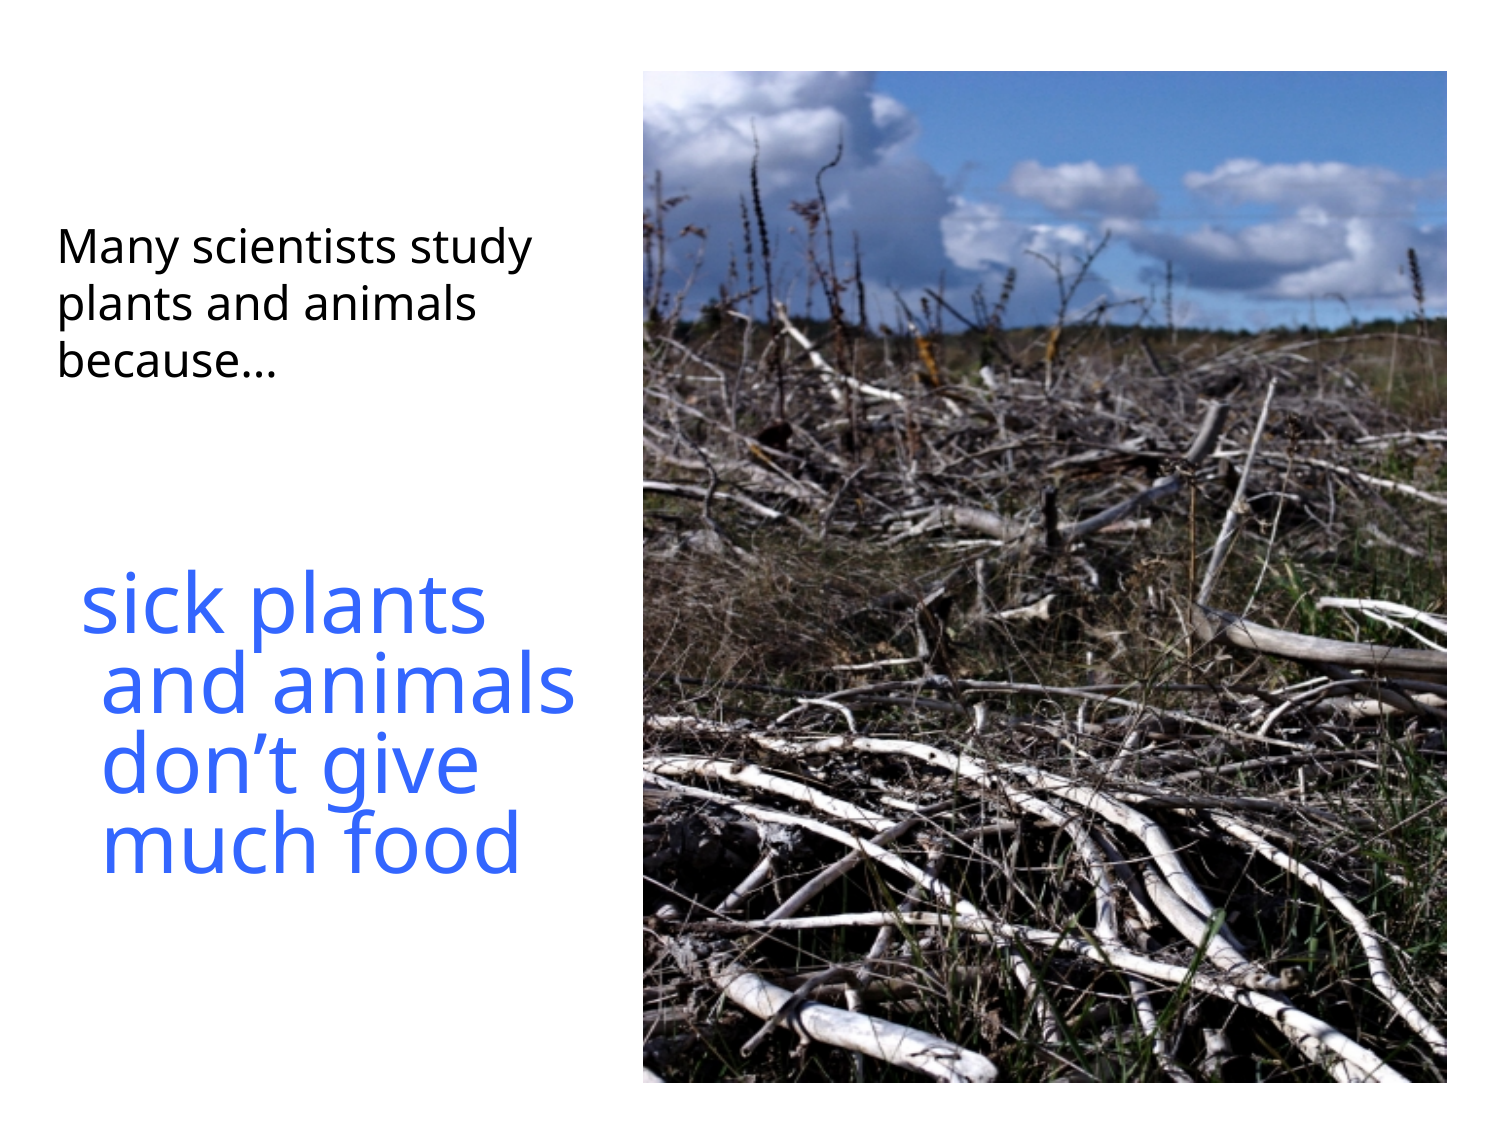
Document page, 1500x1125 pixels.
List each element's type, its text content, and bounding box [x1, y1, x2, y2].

picture [643, 71, 1448, 1083]
title Many scientists study plants and animals because… [41, 208, 637, 396]
list sick plants and animals don’t give much food [29, 562, 622, 1047]
